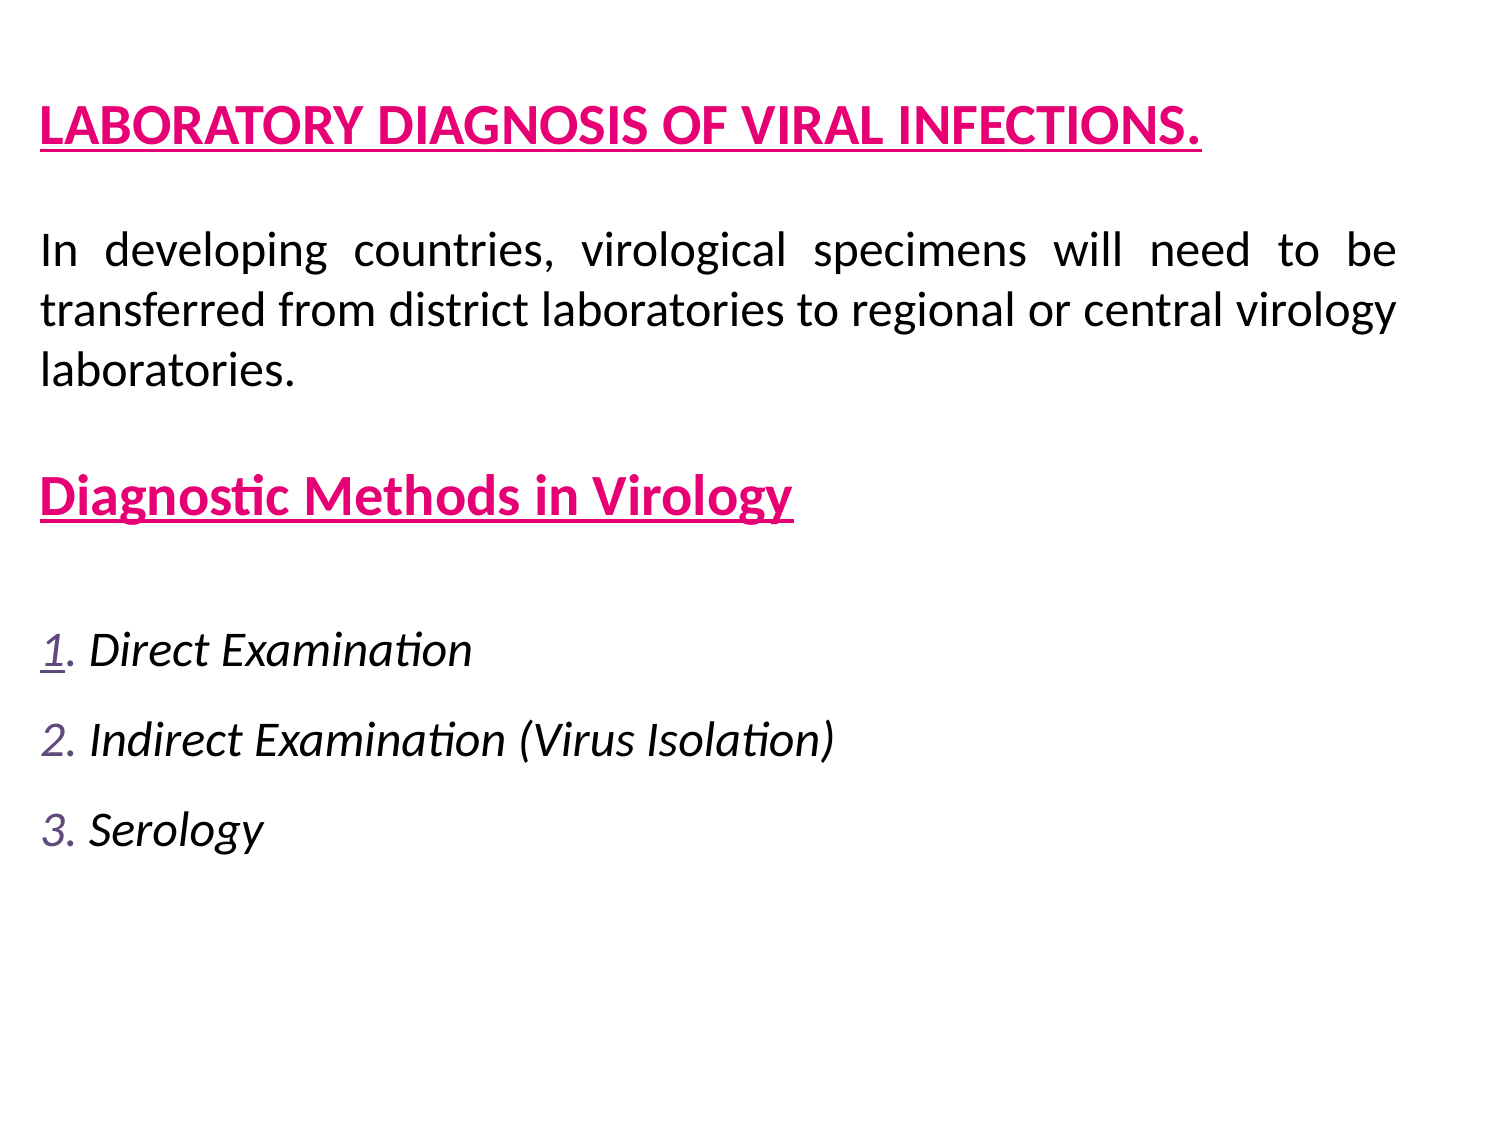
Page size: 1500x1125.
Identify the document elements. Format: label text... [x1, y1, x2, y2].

text_box LABORATORY DIAGNOSIS OF VIRAL INFECTIONS. In developing countries, virological specimens will need to be transferred from district laboratories to regional or central virology laboratories. Diagnostic Methods in Virology 1. Direct Examination 2. Indirect Examination (Virus Isolation) 3. Serology [24, 79, 1413, 909]
